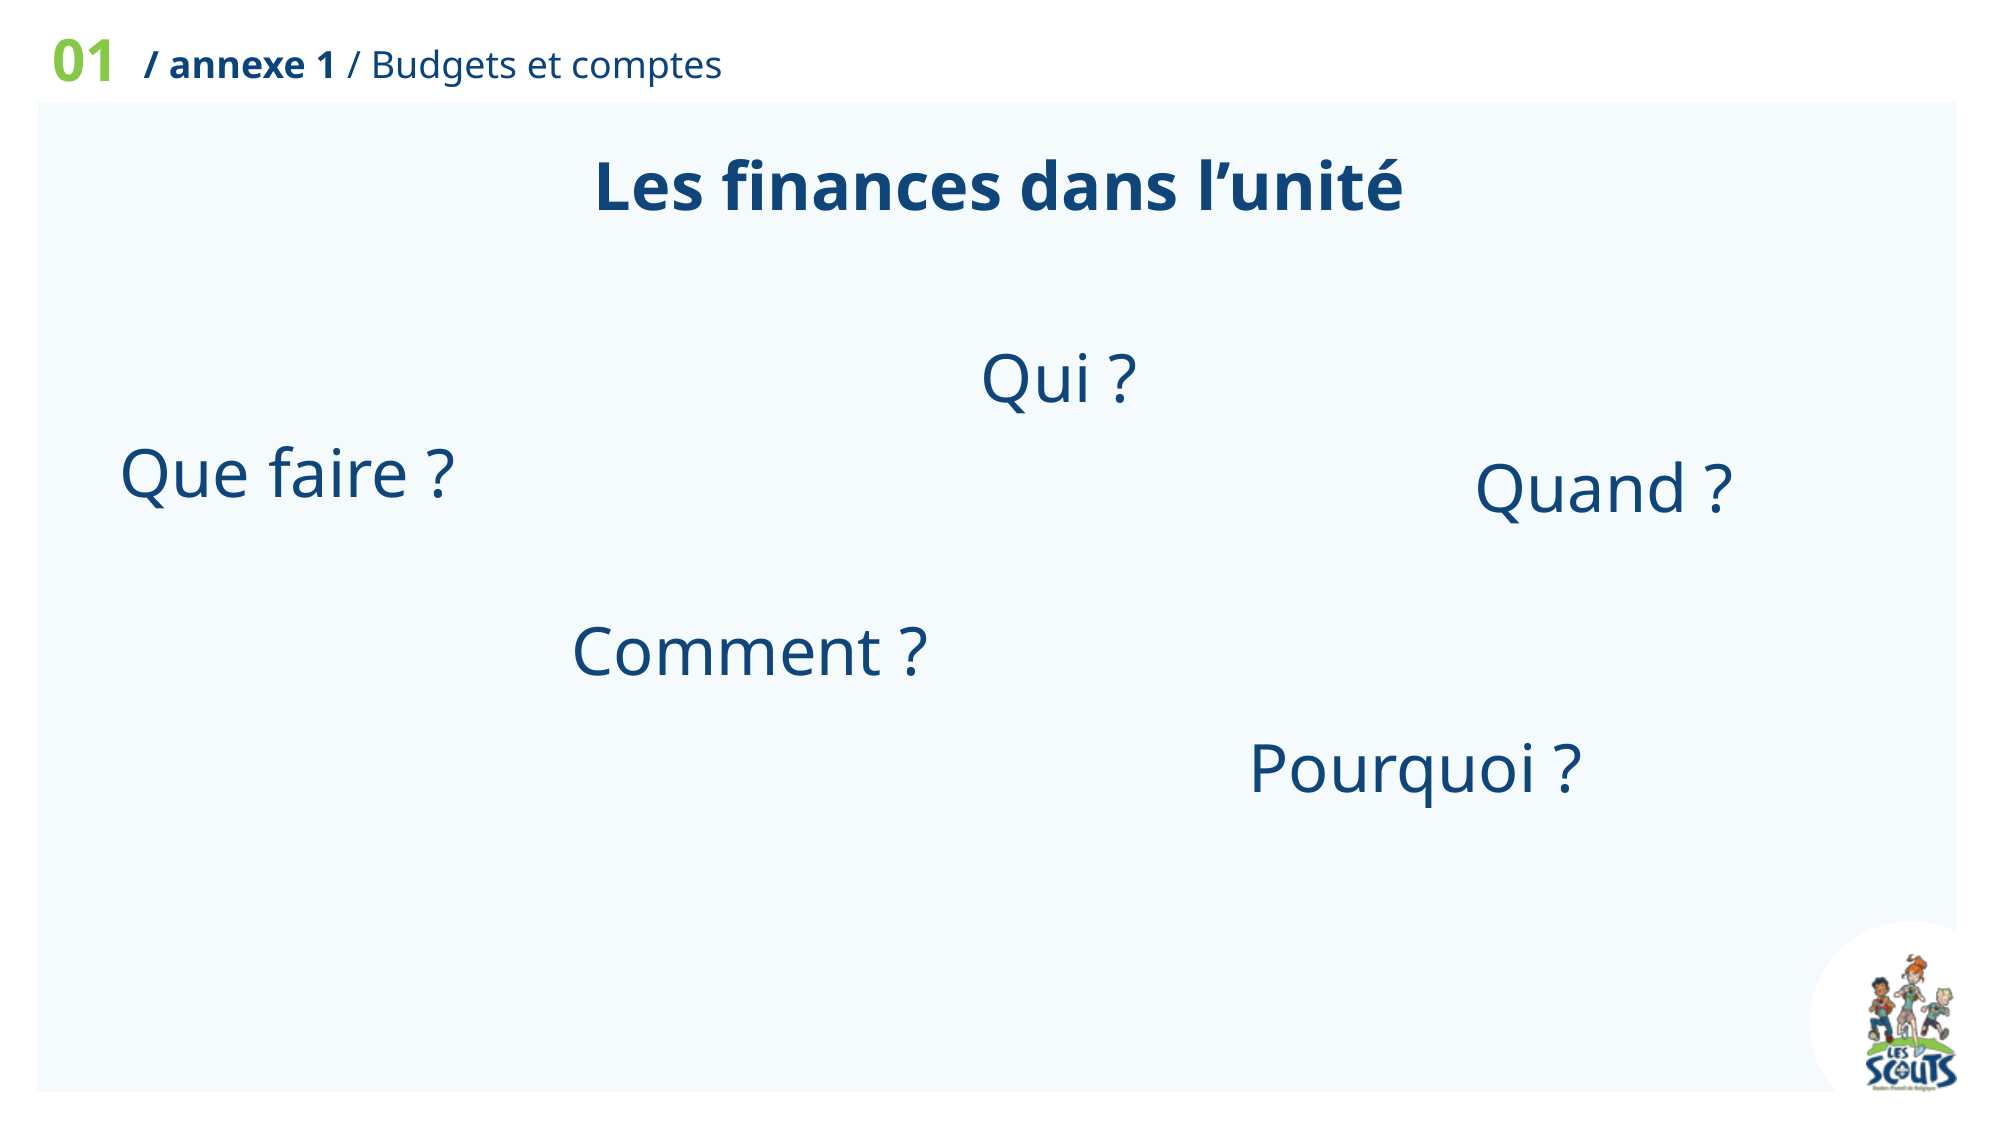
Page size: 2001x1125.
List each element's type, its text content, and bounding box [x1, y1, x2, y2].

text_box / annexe 1 / Budgets et comptes [151, 33, 1310, 94]
text_box Comment ? [499, 601, 1000, 697]
text_box 01 [37, 15, 151, 101]
text_box Pourquoi ? [1165, 718, 1666, 814]
text_box Qui ? [809, 328, 1310, 423]
text_box Les finances dans l’unité [104, 136, 1896, 231]
text_box Quand ? [1354, 438, 1855, 533]
text_box Que faire ? [37, 422, 538, 518]
picture [1866, 954, 1957, 1092]
